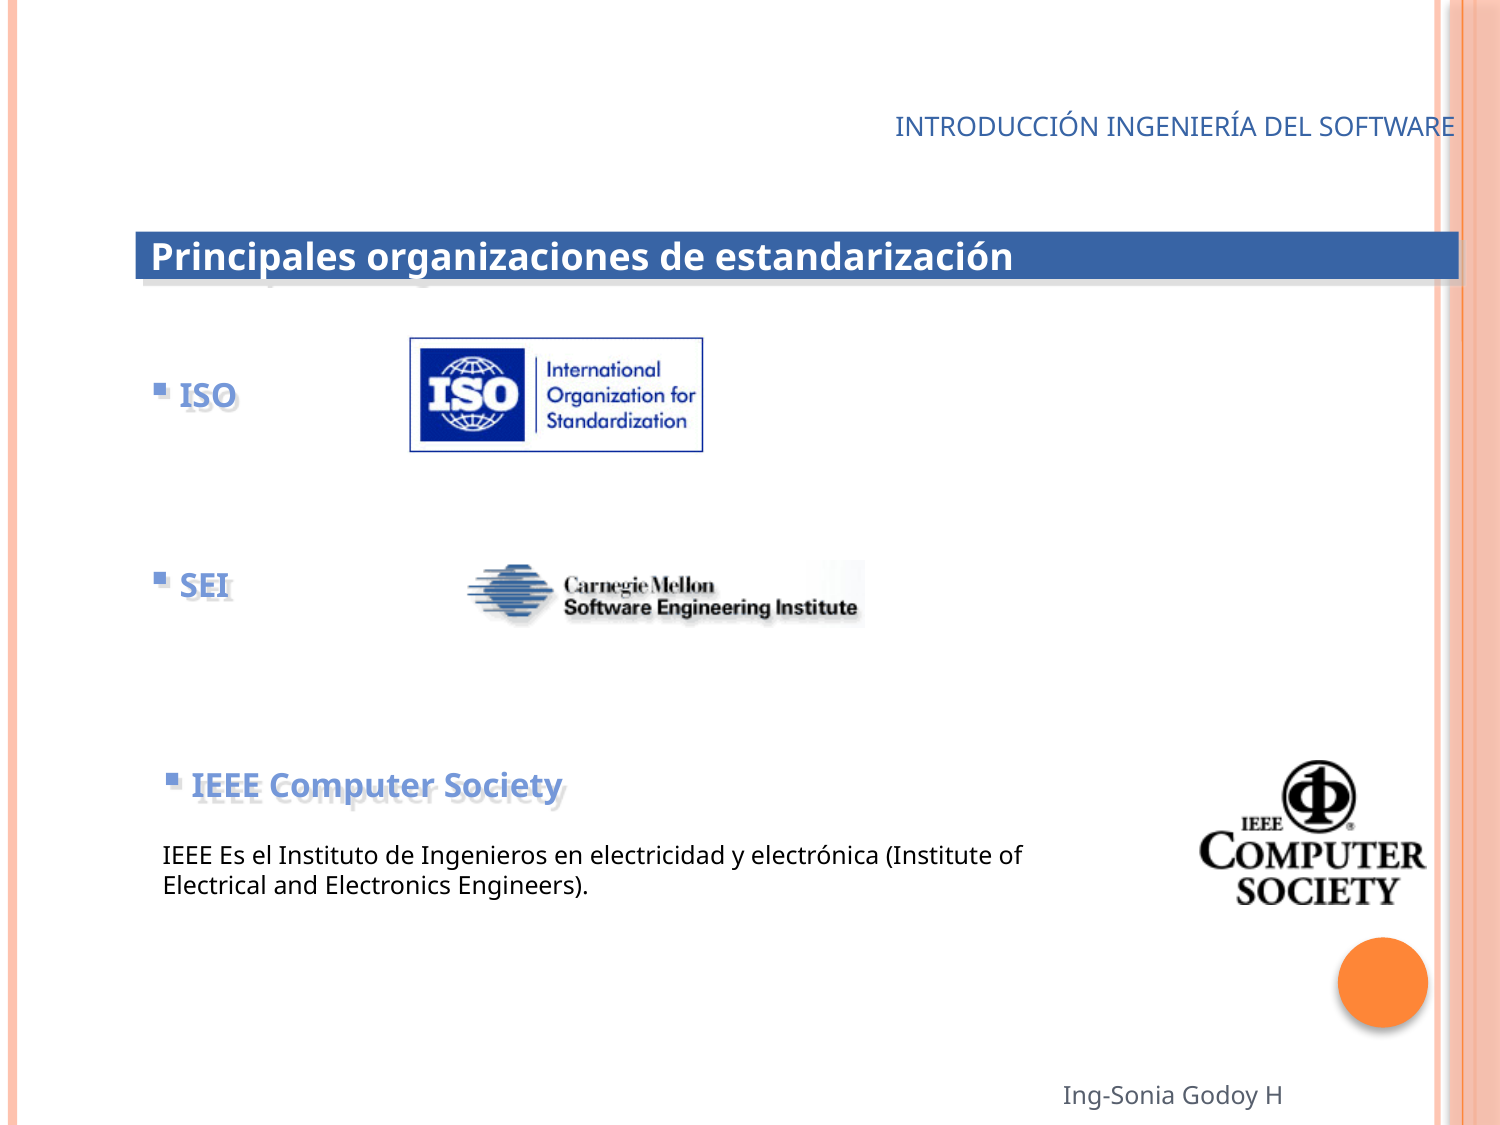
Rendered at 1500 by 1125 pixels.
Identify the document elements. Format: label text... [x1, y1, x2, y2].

picture [1198, 760, 1427, 906]
text_box Principales organizaciones de estandarización [135, 231, 1459, 279]
text_box IEEE Computer Society [147, 760, 644, 808]
text_box ISO [135, 371, 401, 419]
footer Ing-Sonia Godoy H [773, 1065, 1299, 1125]
text_box IEEE Es el Instituto de Ingenieros en electricidad y electrónica (Institute of Electrical and Electronics Engineers). [147, 831, 1093, 903]
text_box SEI [135, 560, 466, 608]
picture [466, 559, 866, 628]
title Introducción Ingeniería del Software [120, 101, 1471, 150]
picture [407, 335, 706, 455]
